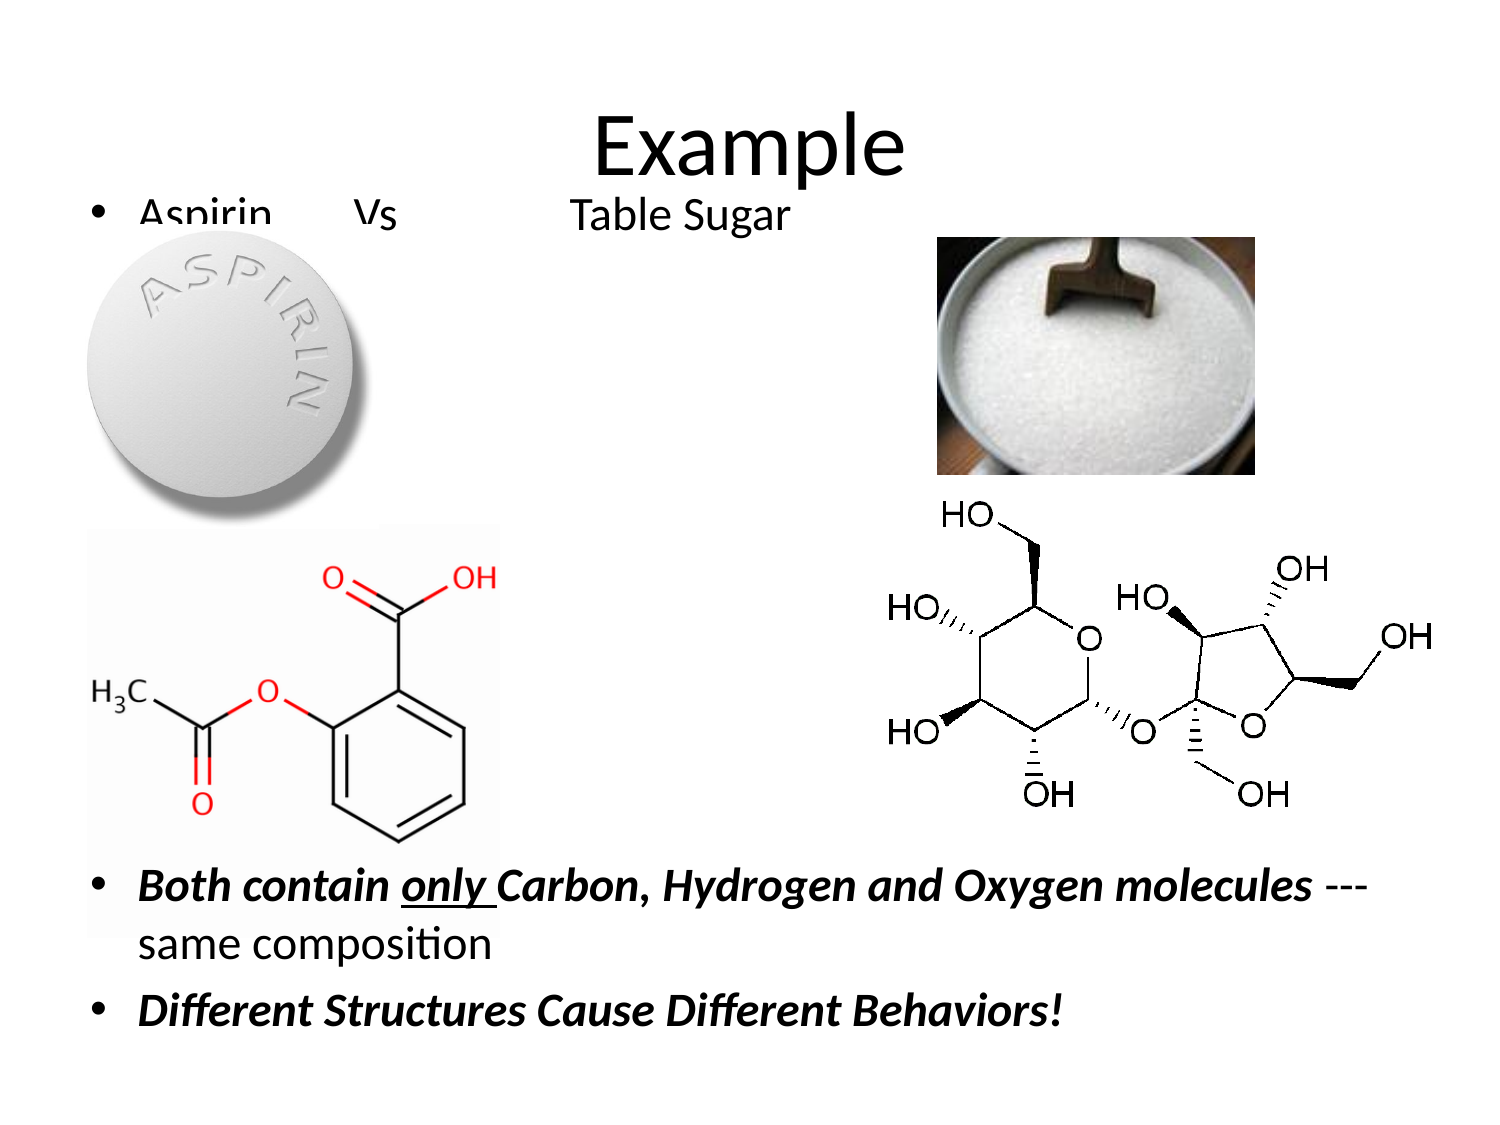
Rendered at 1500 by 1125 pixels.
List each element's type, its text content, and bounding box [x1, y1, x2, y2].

picture [74, 224, 501, 938]
picture [887, 499, 1432, 809]
list Aspirin Vs Table Sugar Both contain only Carbon, Hydrogen and Oxygen molecules --- same composition Different Structures Cause Different Behaviors! [75, 174, 1425, 1050]
title Example [75, 45, 1425, 174]
picture [937, 237, 1255, 476]
